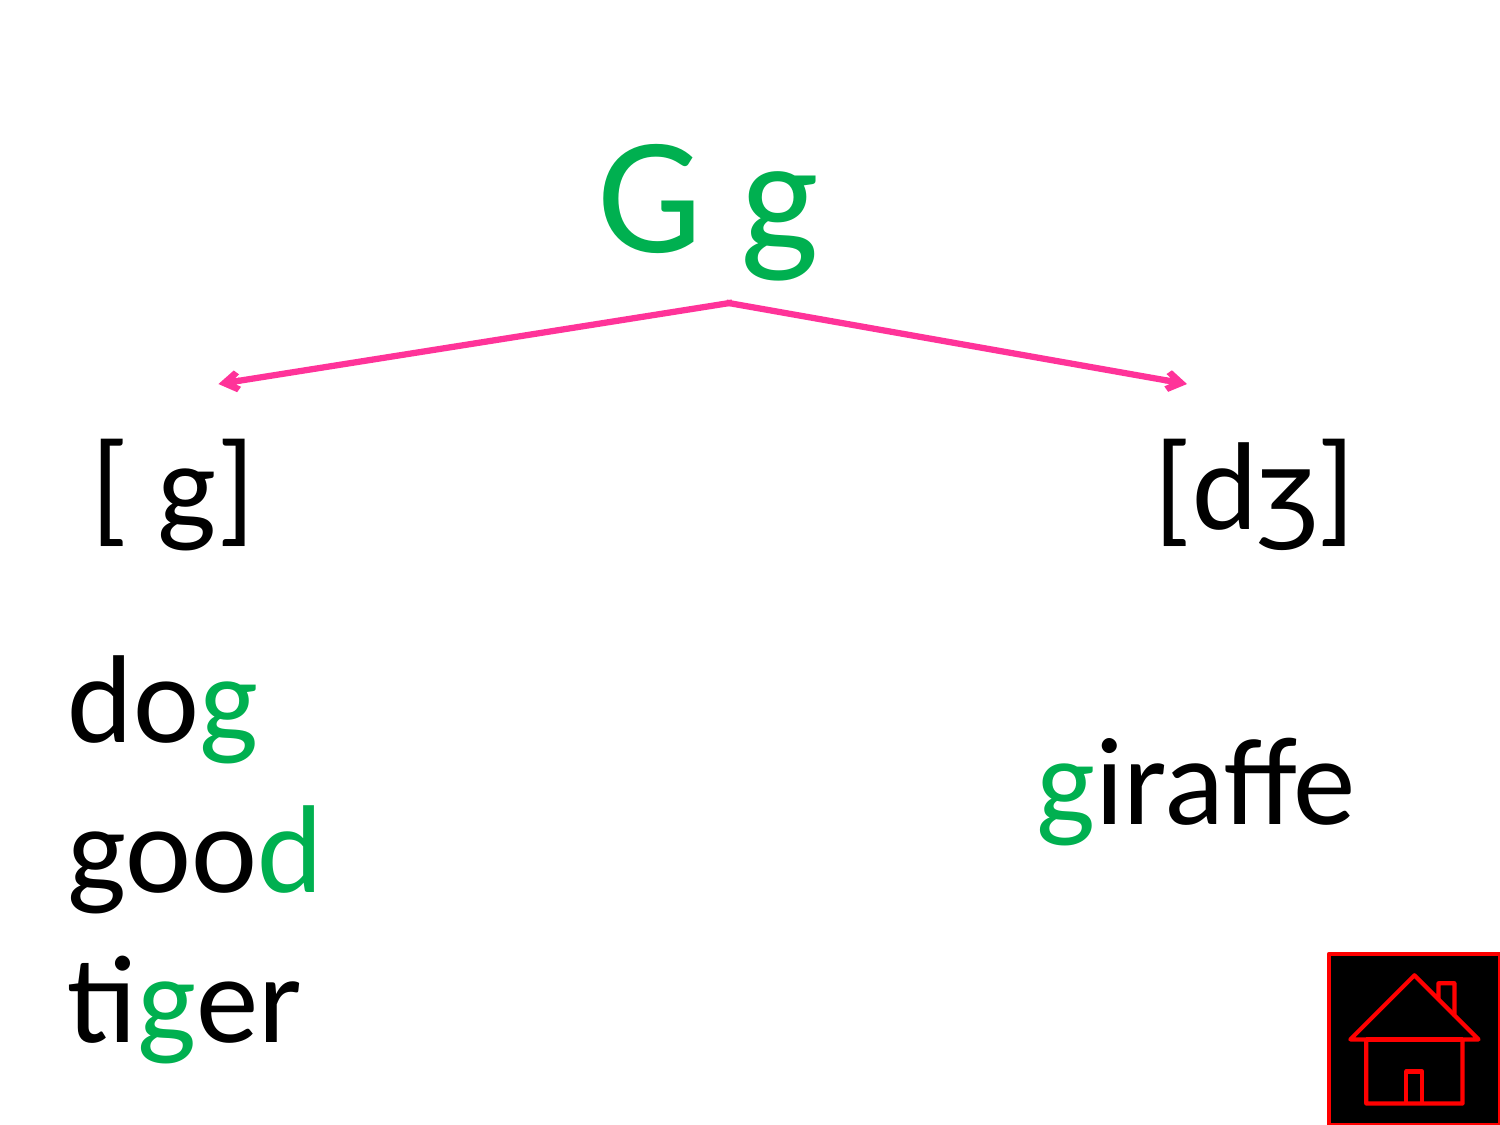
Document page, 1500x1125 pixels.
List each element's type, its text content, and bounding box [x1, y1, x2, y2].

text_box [726, 302, 1188, 385]
text_box [1327, 952, 1500, 1125]
text_box dog good tiger [53, 609, 467, 1075]
text_box G g [301, 78, 1117, 293]
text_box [218, 302, 725, 385]
text_box [ g] [76, 397, 313, 562]
text_box giraffe [1021, 692, 1412, 858]
text_box [dʒ] [1139, 397, 1412, 562]
